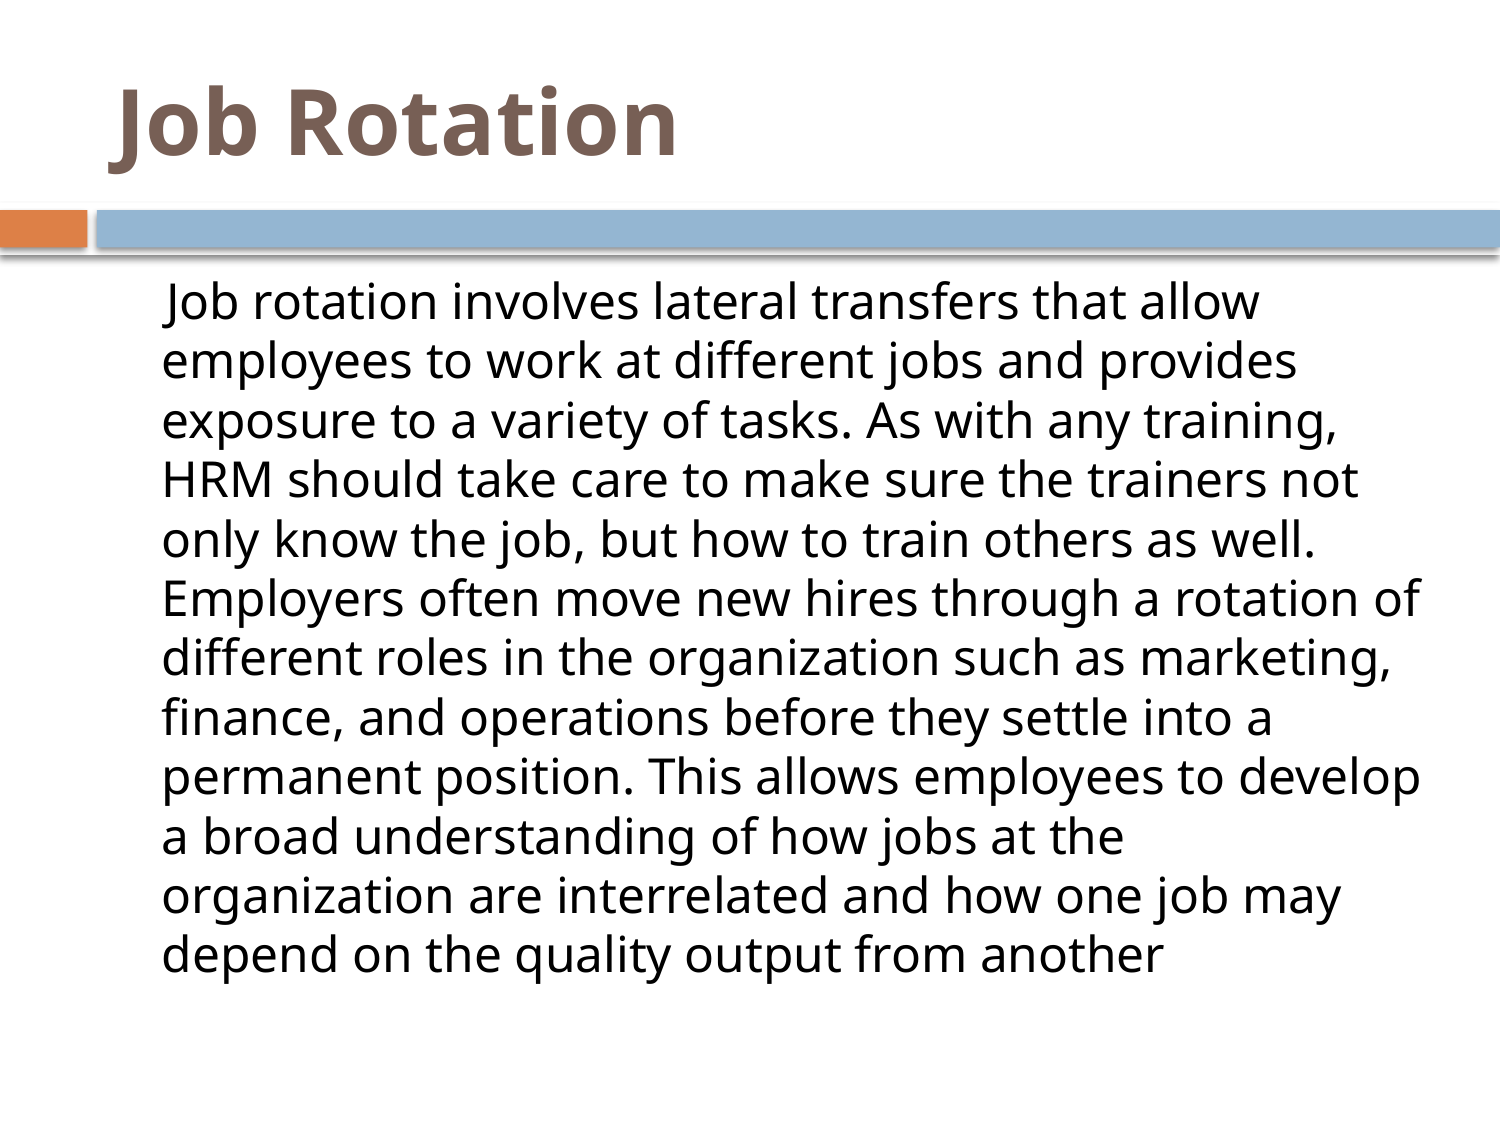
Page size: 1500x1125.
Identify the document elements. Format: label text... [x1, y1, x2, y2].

list Job rotation involves lateral transfers that allow employees to work at different jobs and provides exposure to a variety of tasks. As with any training, HRM should take care to make sure the trainers not only know the job, but how to train others as well. Employers often move new hires through a rotation of different roles in the organization such as marketing, finance, and operations before they settle into a permanent position. This allows employees to develop a broad understanding of how jobs at the organization are interrelated and how one job may depend on the quality output from another [100, 262, 1438, 1000]
title Job Rotation [100, 37, 1438, 200]
